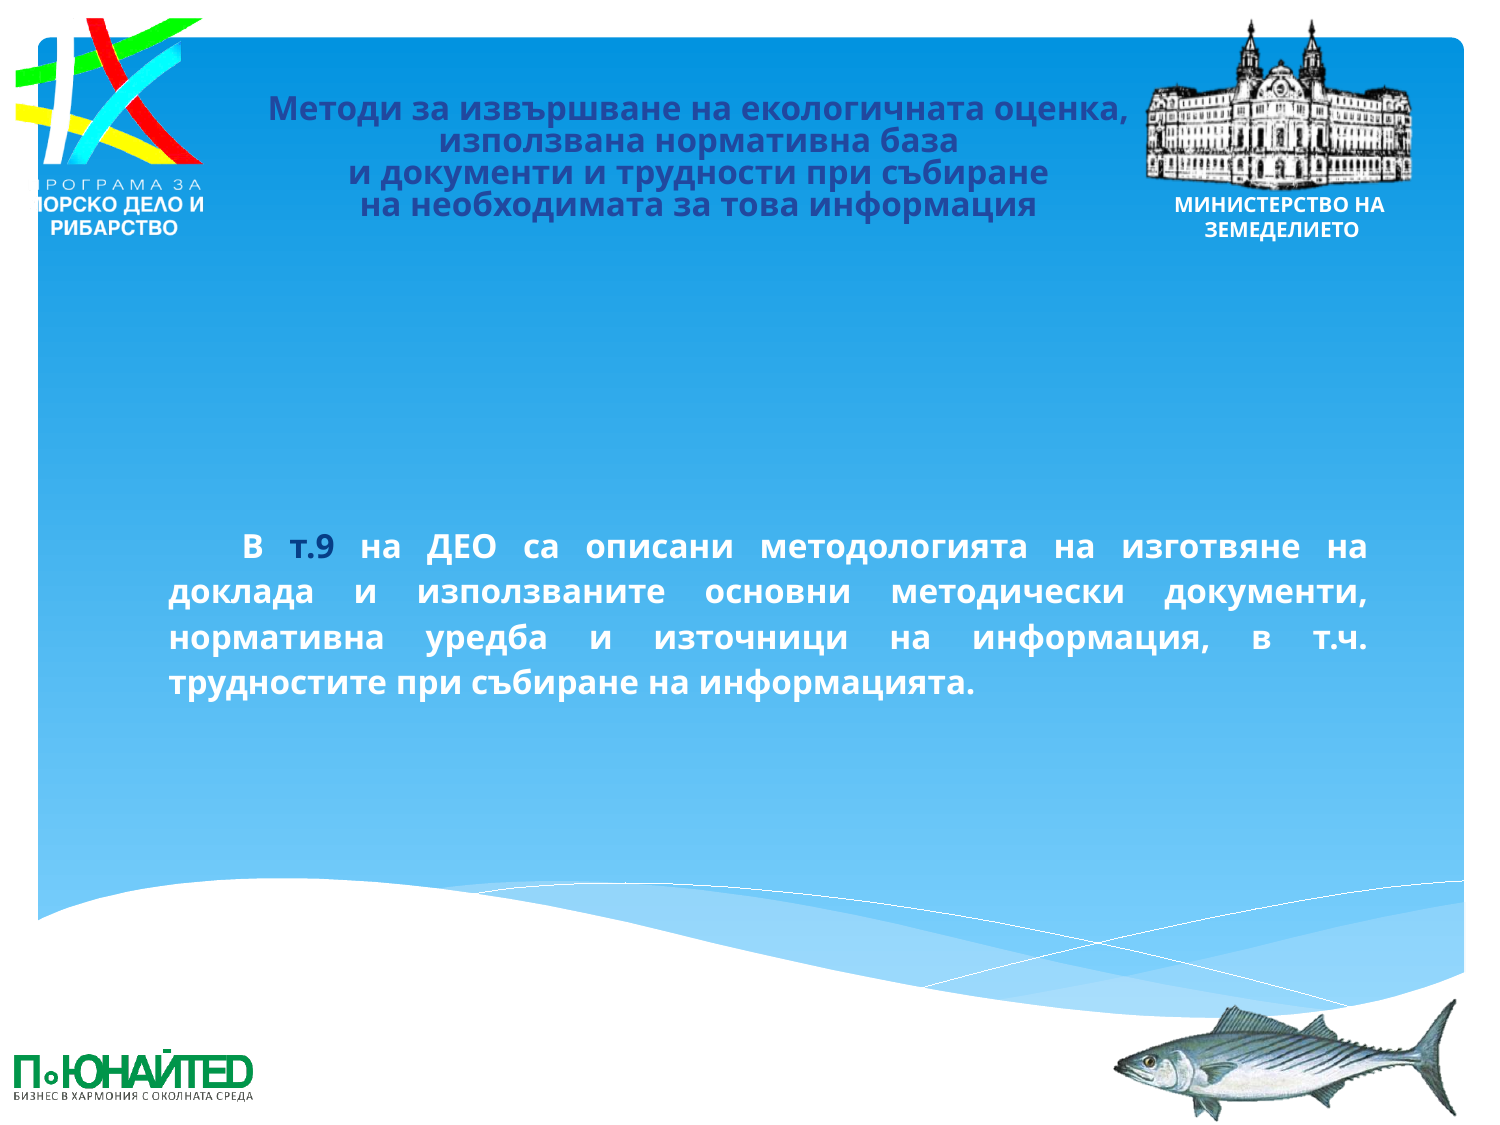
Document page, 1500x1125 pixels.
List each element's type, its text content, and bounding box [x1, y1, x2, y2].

text_box Методи за извършване на екологичната оценка, използвана нормативна база и документи и трудности при събиране на необходимата за това информация [220, 87, 1082, 230]
subtitle [0, 0, 1270, 87]
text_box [1088, 13, 1476, 250]
subtitle [0, 230, 1270, 703]
text_box В т.9 на ДЕО са описани методологията на изготвяне на доклада и използваните основни методически документи, нормативна уредба и източници на информация, в т.ч. трудностите при събиране на информацията. [153, 512, 1385, 767]
picture [13, 1049, 253, 1102]
picture [1110, 994, 1462, 1125]
picture [0, 8, 215, 241]
